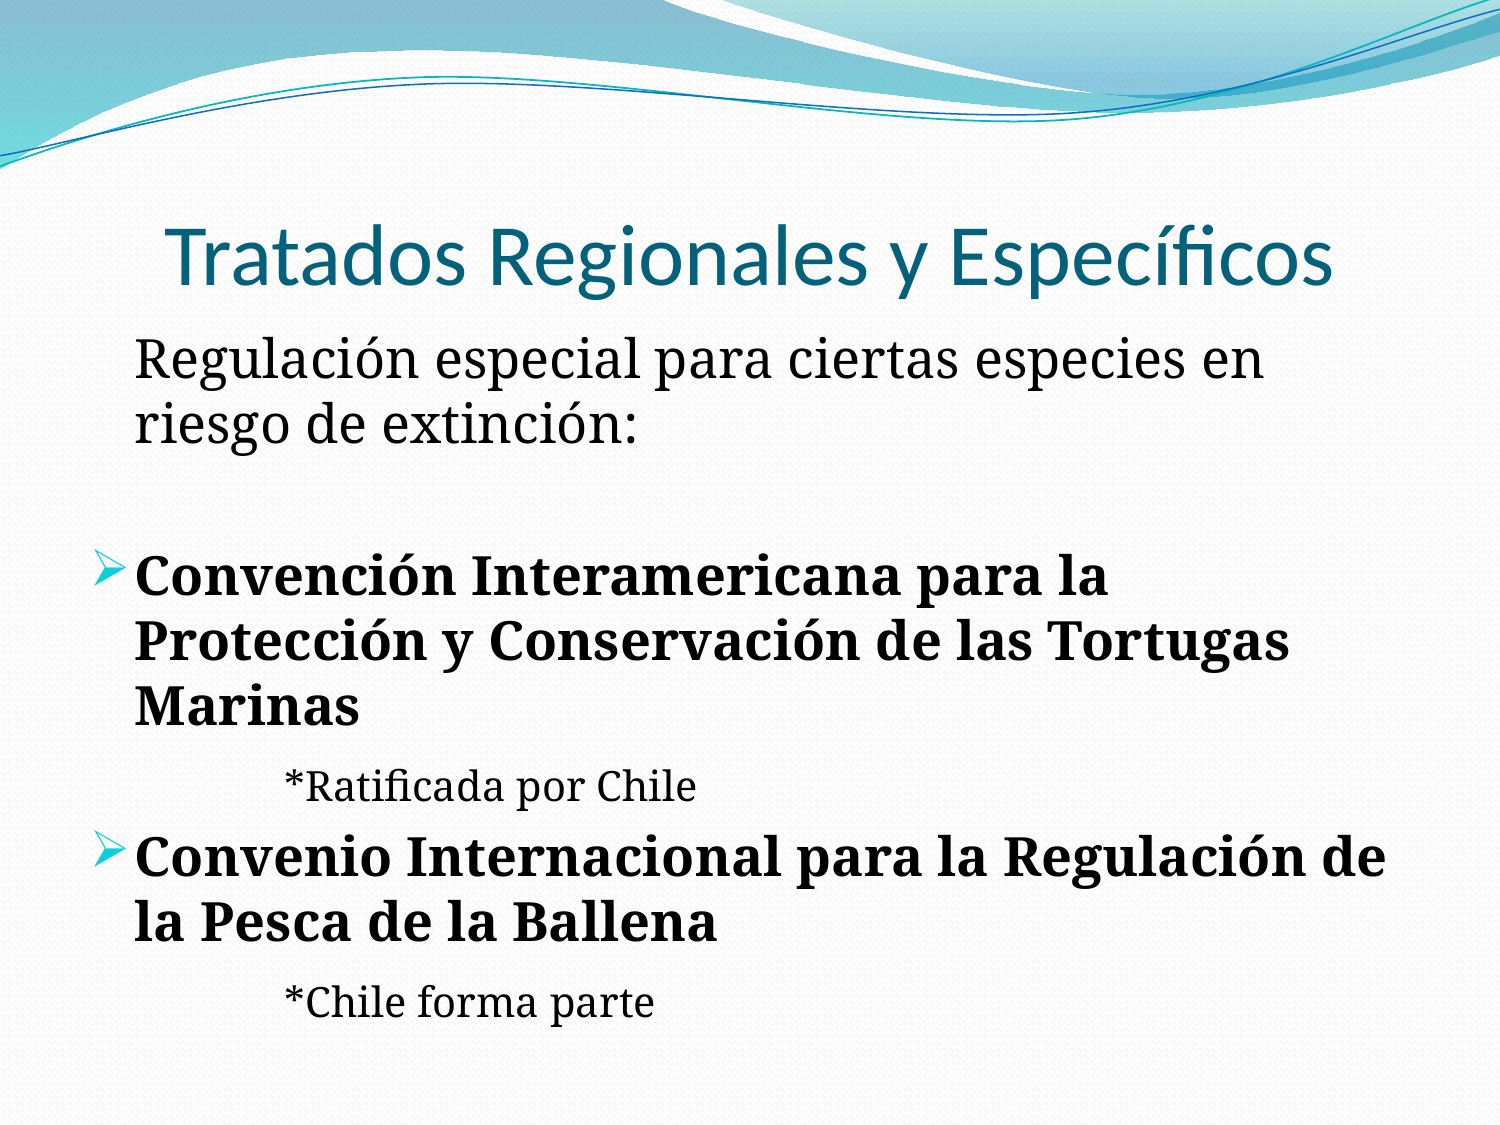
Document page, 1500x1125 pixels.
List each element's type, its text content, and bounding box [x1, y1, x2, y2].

list Regulación especial para ciertas especies en riesgo de extinción: Convención Interamericana para la Protección y Conservación de las Tortugas Marinas *Ratificada por Chile Convenio Internacional para la Regulación de la Pesca de la Ballena *Chile forma parte [75, 317, 1425, 1038]
title Tratados Regionales y Específicos [75, 115, 1425, 303]
